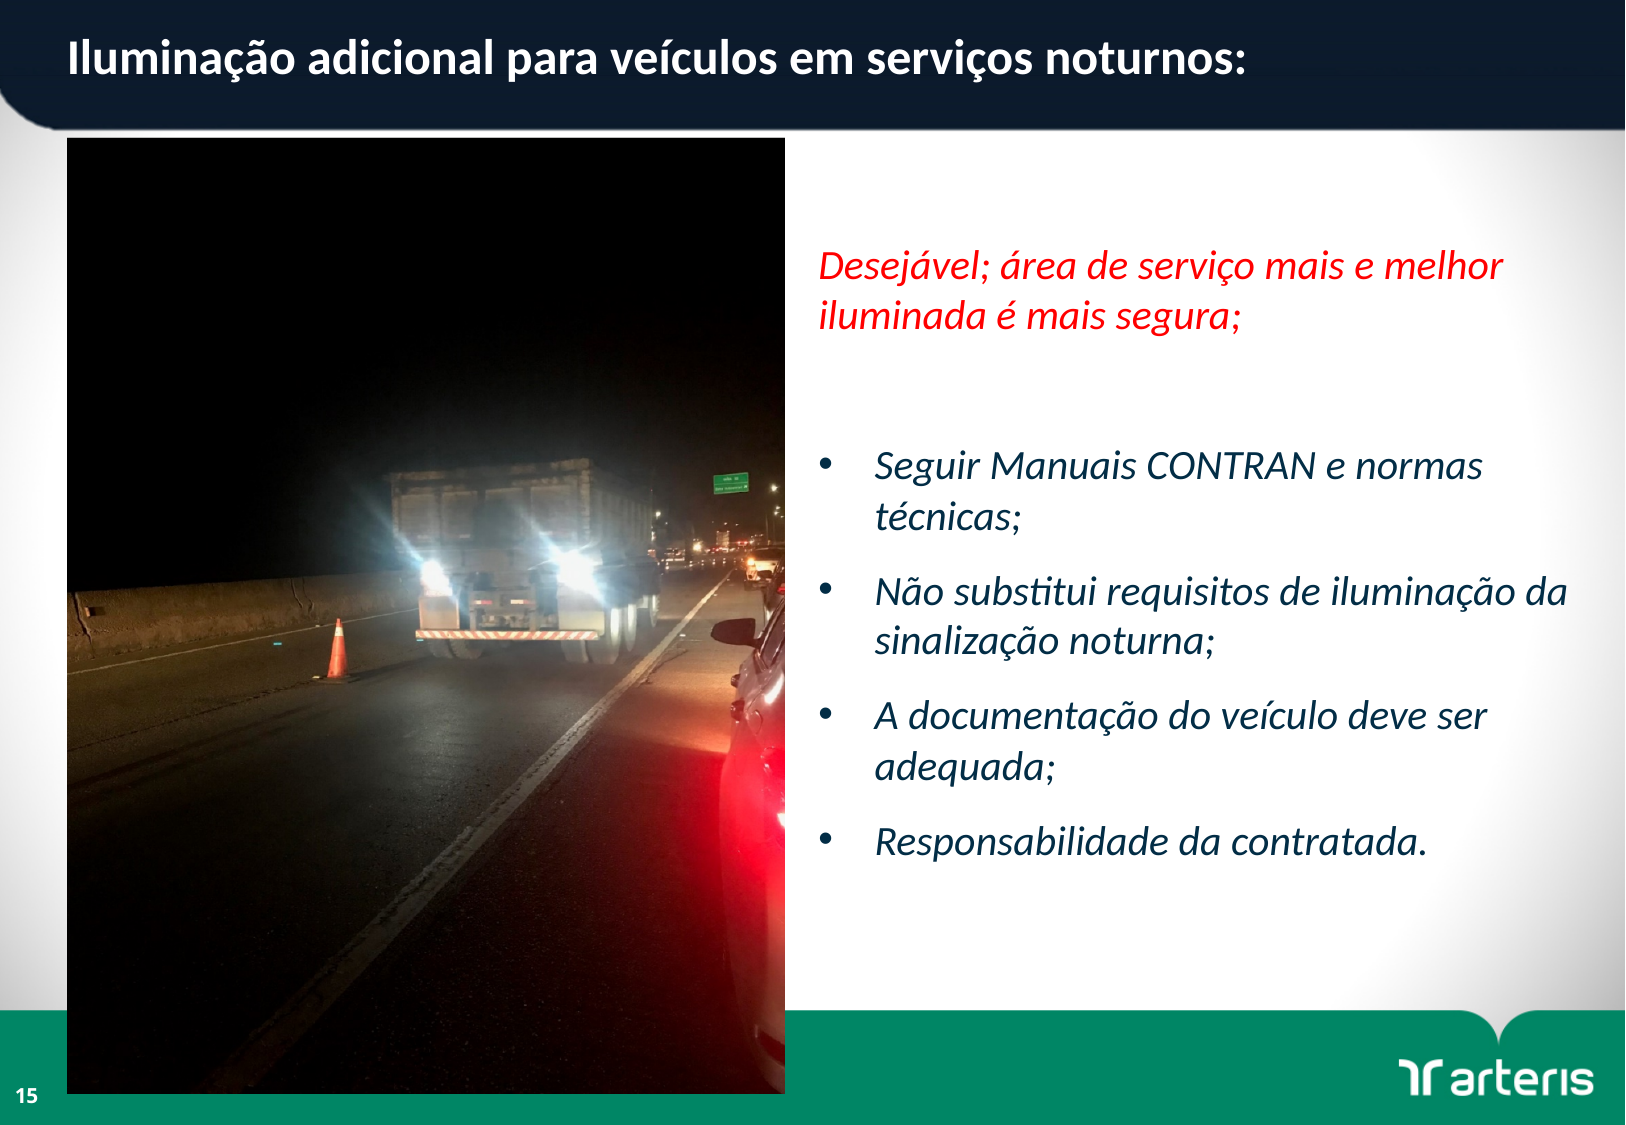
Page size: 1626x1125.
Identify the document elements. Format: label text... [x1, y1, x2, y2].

picture [0, 0, 1625, 1125]
title Iluminação adicional para veículos em serviços noturnos: [66, 42, 1333, 88]
text_box Desejável; área de serviço mais e melhor iluminada é mais segura; Seguir Manuais CONTRAN e normas técnicas; Não substitui requisitos de iluminação da sinalização noturna; A documentação do veículo deve ser adequada; Responsabilidade da contratada. [812, 232, 1593, 870]
